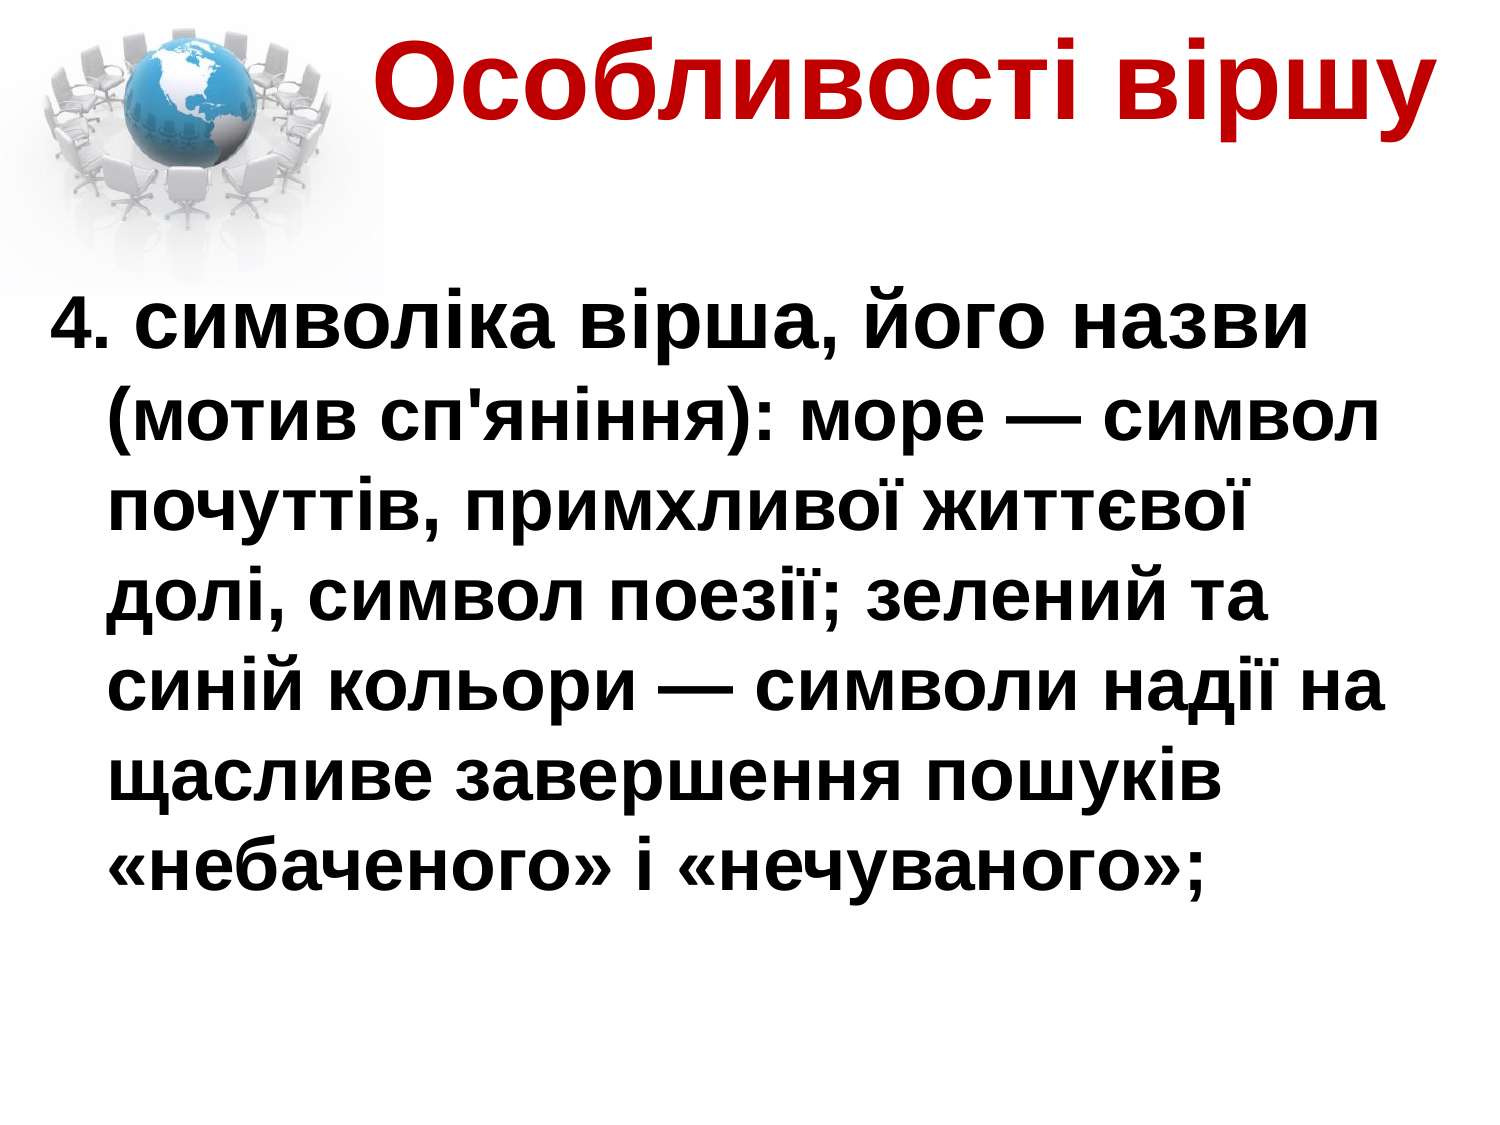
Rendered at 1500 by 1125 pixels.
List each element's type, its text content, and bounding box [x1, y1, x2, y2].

picture [0, 0, 384, 295]
text_box 4. символіка вірша, його назви (мотив сп'яніння): море — символ почуттів, примхливої життєвої долі, символ поезії; зелений та синій кольори — символи надії на щасливе завершення пошуків «небаченого» і «нечуваного»; [35, 257, 1465, 913]
text_box Особливості віршу [356, 0, 1454, 150]
